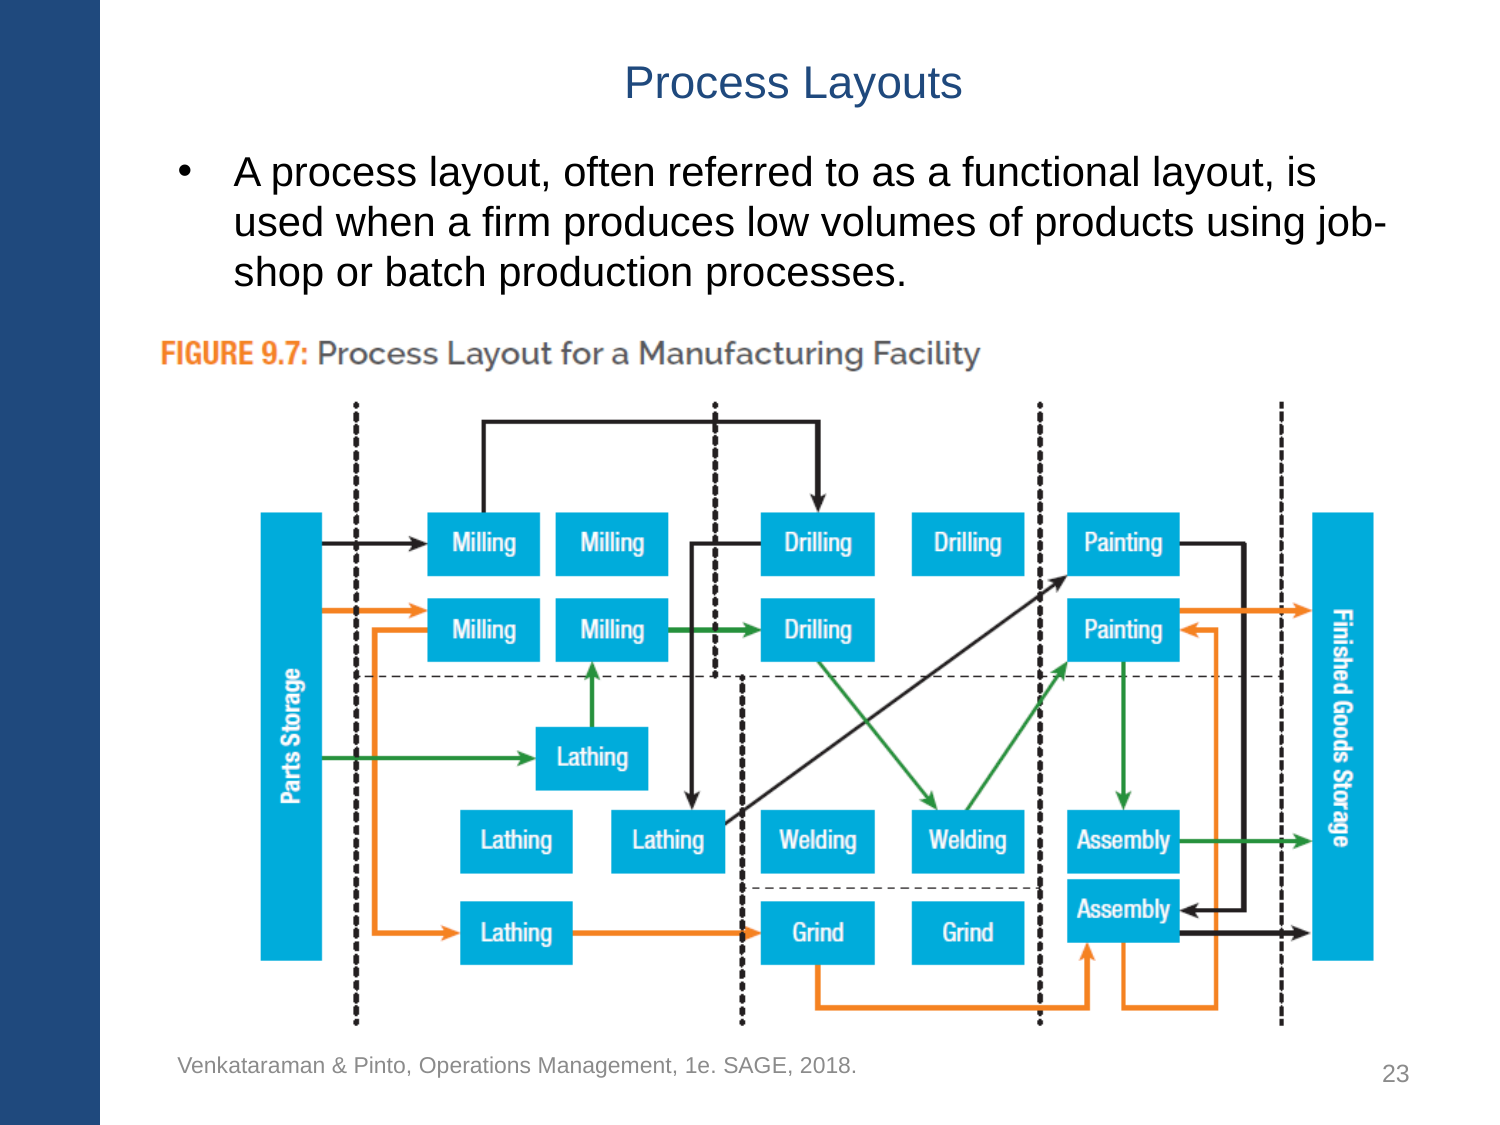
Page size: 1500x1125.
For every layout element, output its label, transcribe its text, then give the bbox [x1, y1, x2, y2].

footer Venkataraman & Pinto, Operations Management, 1e. SAGE, 2018. [162, 1052, 1313, 1103]
title Process Layouts [162, 4, 1425, 137]
picture [137, 312, 1435, 1044]
slide_number 23 [1350, 1052, 1425, 1103]
list A process layout, often referred to as a functional layout, is used when a firm produces low volumes of products using job-shop or batch production processes. [162, 137, 1425, 310]
